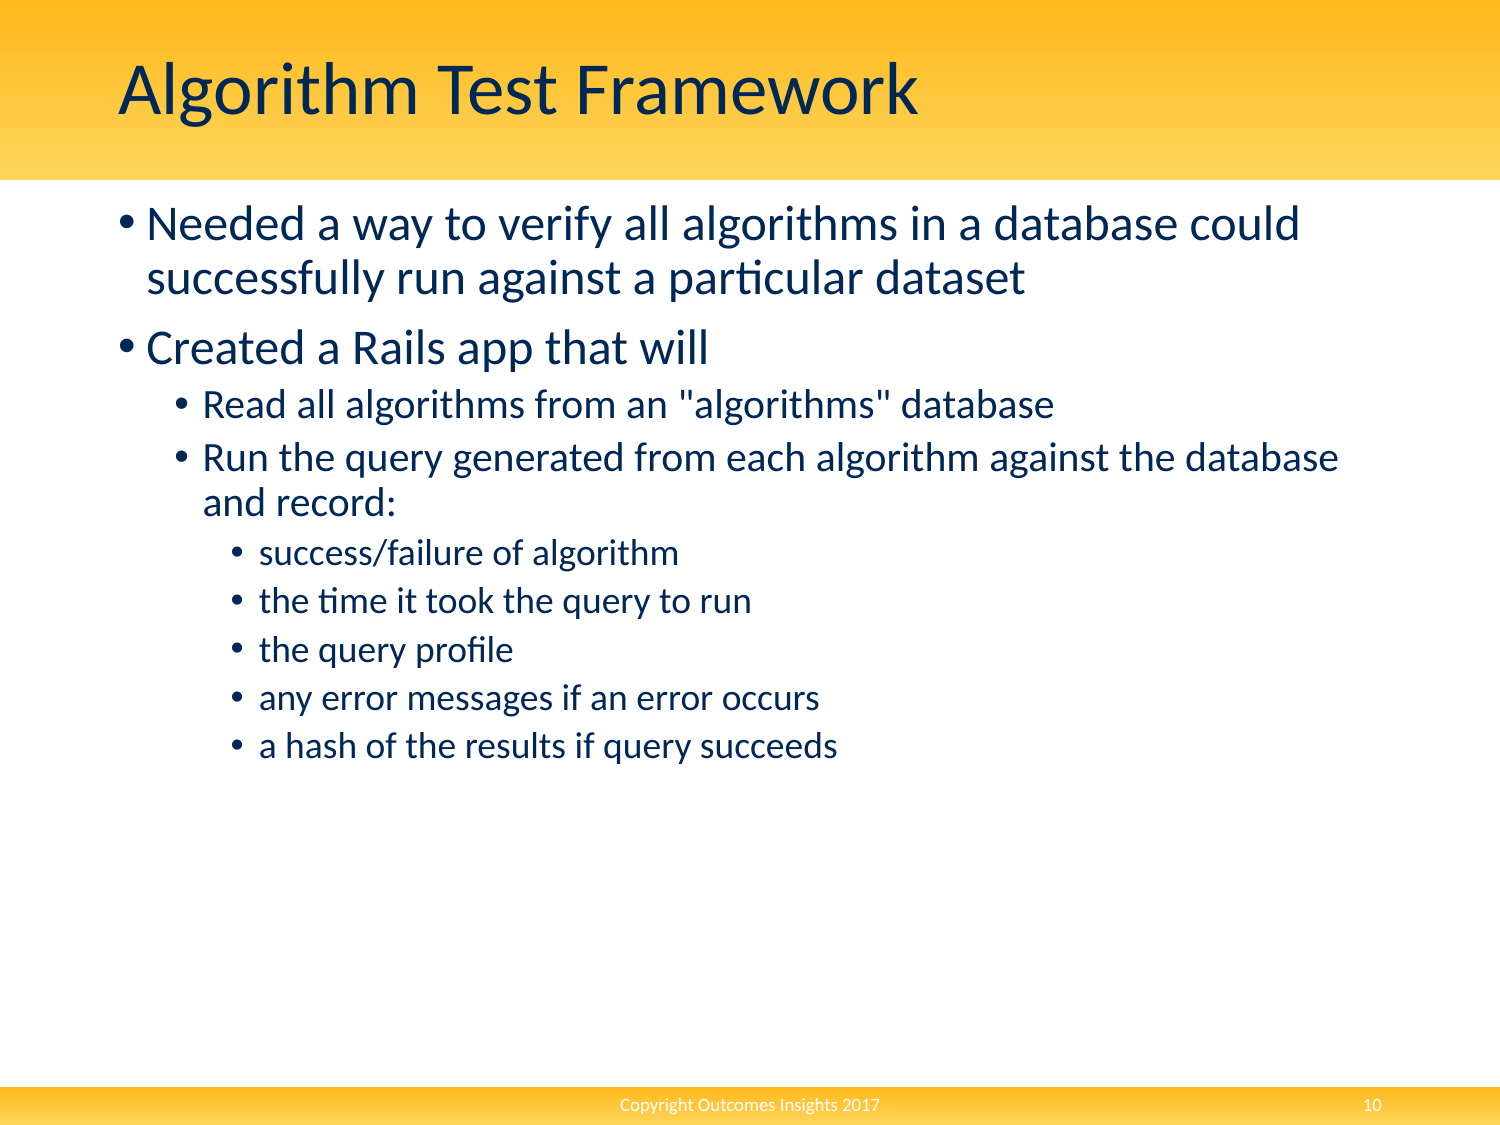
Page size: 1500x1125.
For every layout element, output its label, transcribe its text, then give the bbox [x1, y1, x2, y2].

list Needed a way to verify all algorithms in a database could successfully run against a particular dataset Created a Rails app that will Read all algorithms from an "algorithms" database Run the query generated from each algorithm against the database and record: success/failure of algorithm the time it took the query to run the query profile any error messages if an error occurs a hash of the results if query succeeds [103, 189, 1397, 1077]
slide_number 10 [1059, 1088, 1397, 1120]
footer Copyright Outcomes Insights 2017 [496, 1088, 1004, 1120]
title Algorithm Test Framework [103, 10, 1397, 170]
